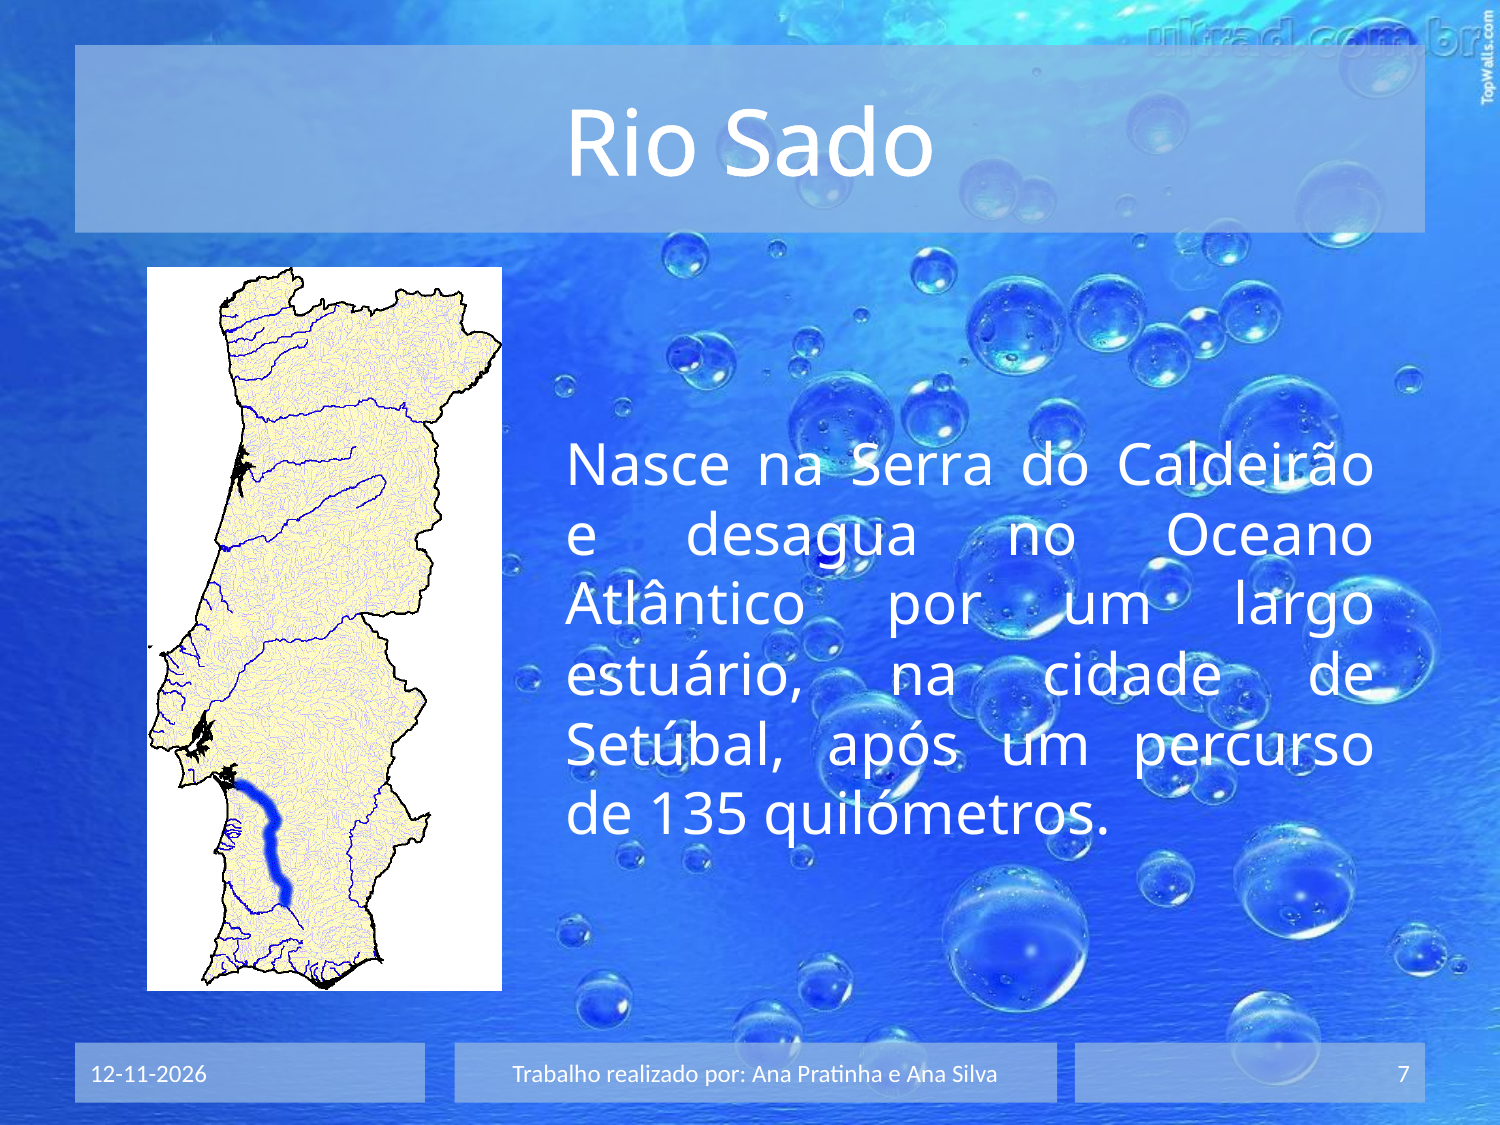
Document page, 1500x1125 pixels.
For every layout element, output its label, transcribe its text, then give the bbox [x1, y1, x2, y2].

title Rio Sado [75, 45, 1425, 233]
footer Trabalho realizado por: Ana Pratinha e Ana Silva [454, 1042, 1058, 1103]
picture [0, 0, 1500, 1125]
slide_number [75, 1042, 425, 1103]
text_box Nasce na Serra do Caldeirão e desagua no Oceano Atlântico por um largo estuário, na cidade de Setúbal, após um percurso de 135 quilómetros. [550, 419, 1391, 846]
slide_number 7 [1074, 1042, 1425, 1103]
